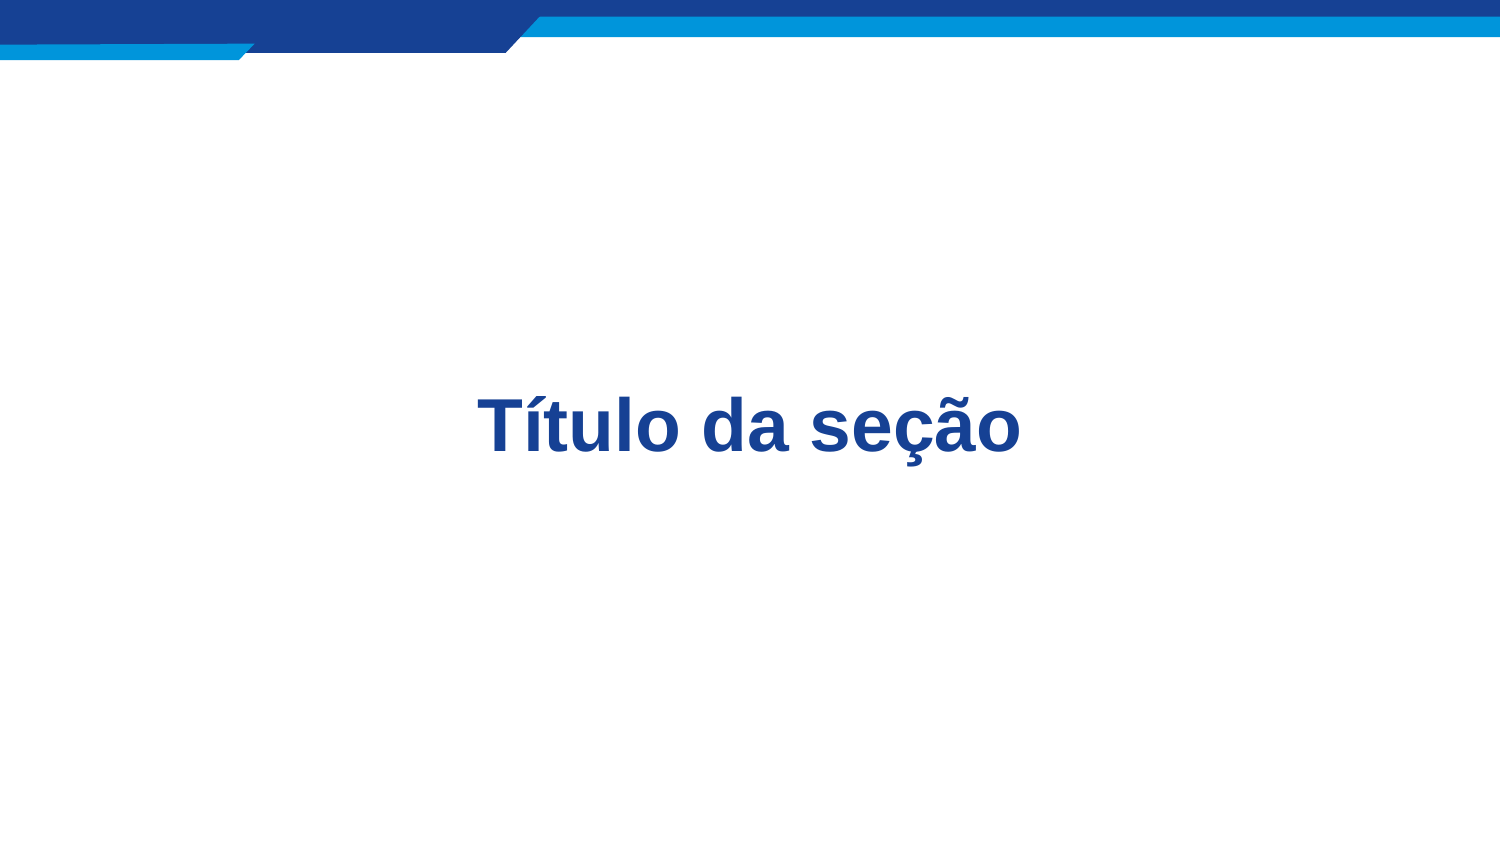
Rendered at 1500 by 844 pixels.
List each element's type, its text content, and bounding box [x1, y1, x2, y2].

title Título da seção [51, 352, 1449, 491]
